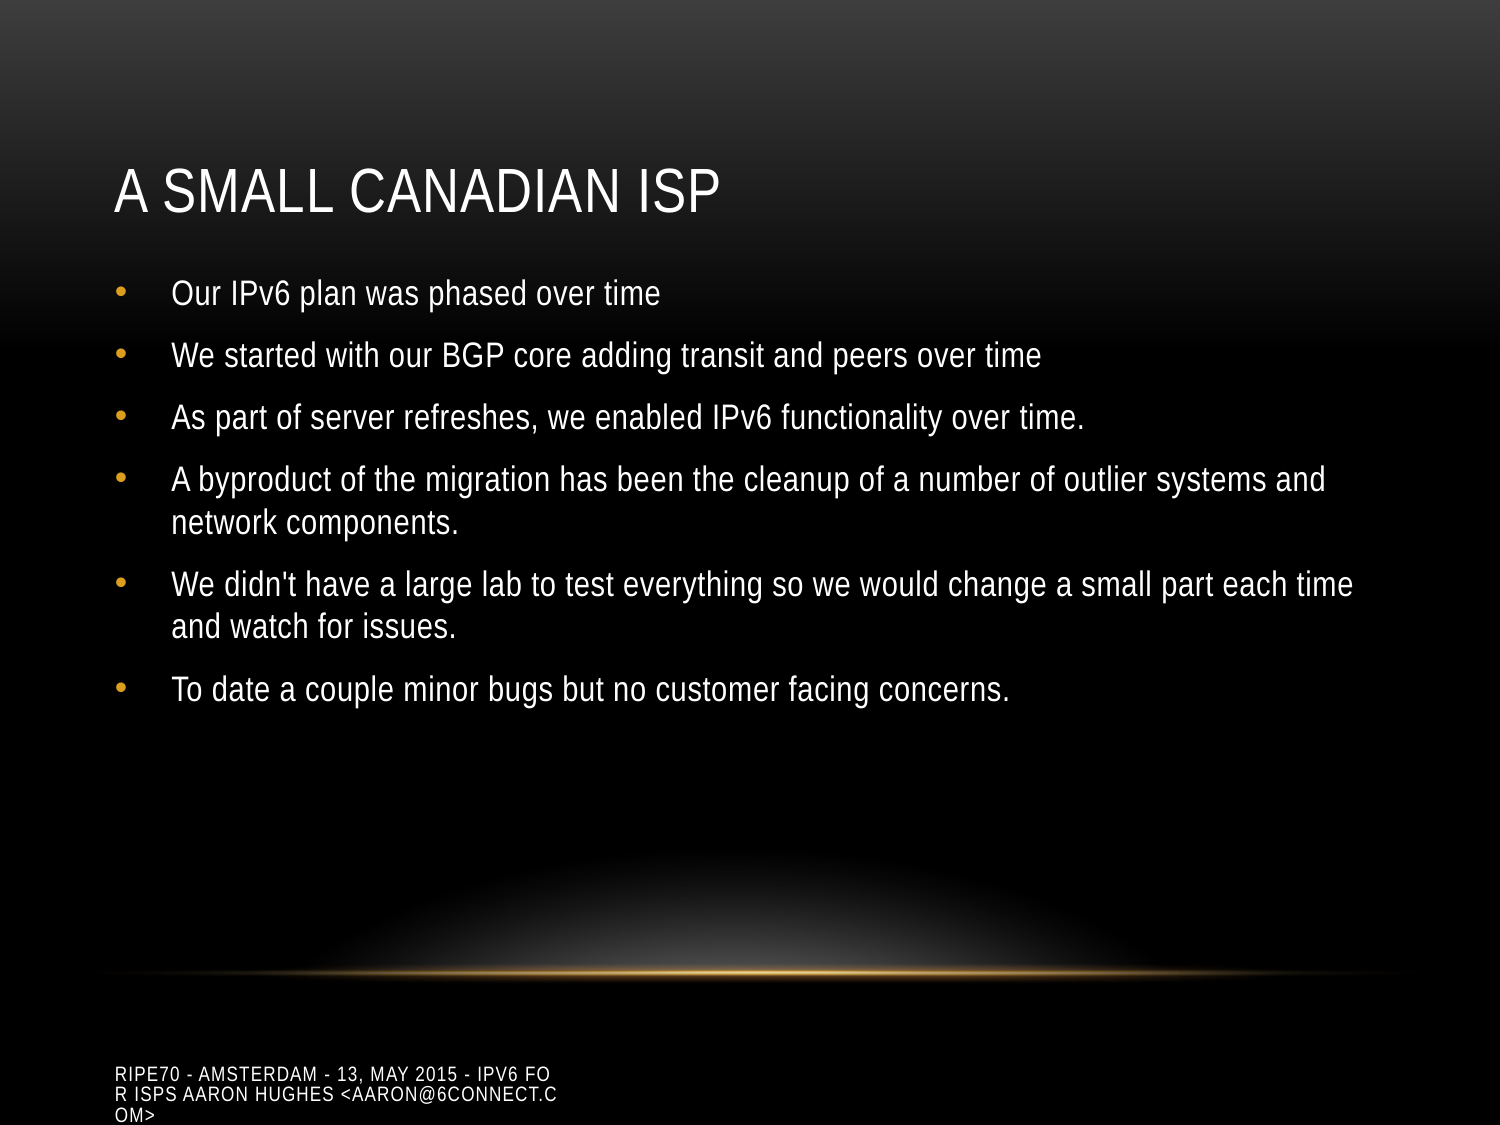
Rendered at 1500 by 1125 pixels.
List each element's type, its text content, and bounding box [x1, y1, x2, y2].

title A small Canadian ISP [99, 45, 1400, 233]
list Our IPv6 plan was phased over time We started with our BGP core adding transit and peers over time As part of server refreshes, we enabled IPv6 functionality over time. A byproduct of the migration has been the cleanup of a number of outlier systems and network components. We didn't have a large lab to test everything so we would change a small part each time and watch for issues. To date a couple minor bugs but no customer facing concerns. [99, 262, 1400, 938]
picture [0, 0, 1500, 1125]
footer RIPE70 - Amsterdam - 13, May 2015 - IPv6 for ISPs Aaron Hughes <aaron@6connect.com> [99, 1042, 575, 1103]
